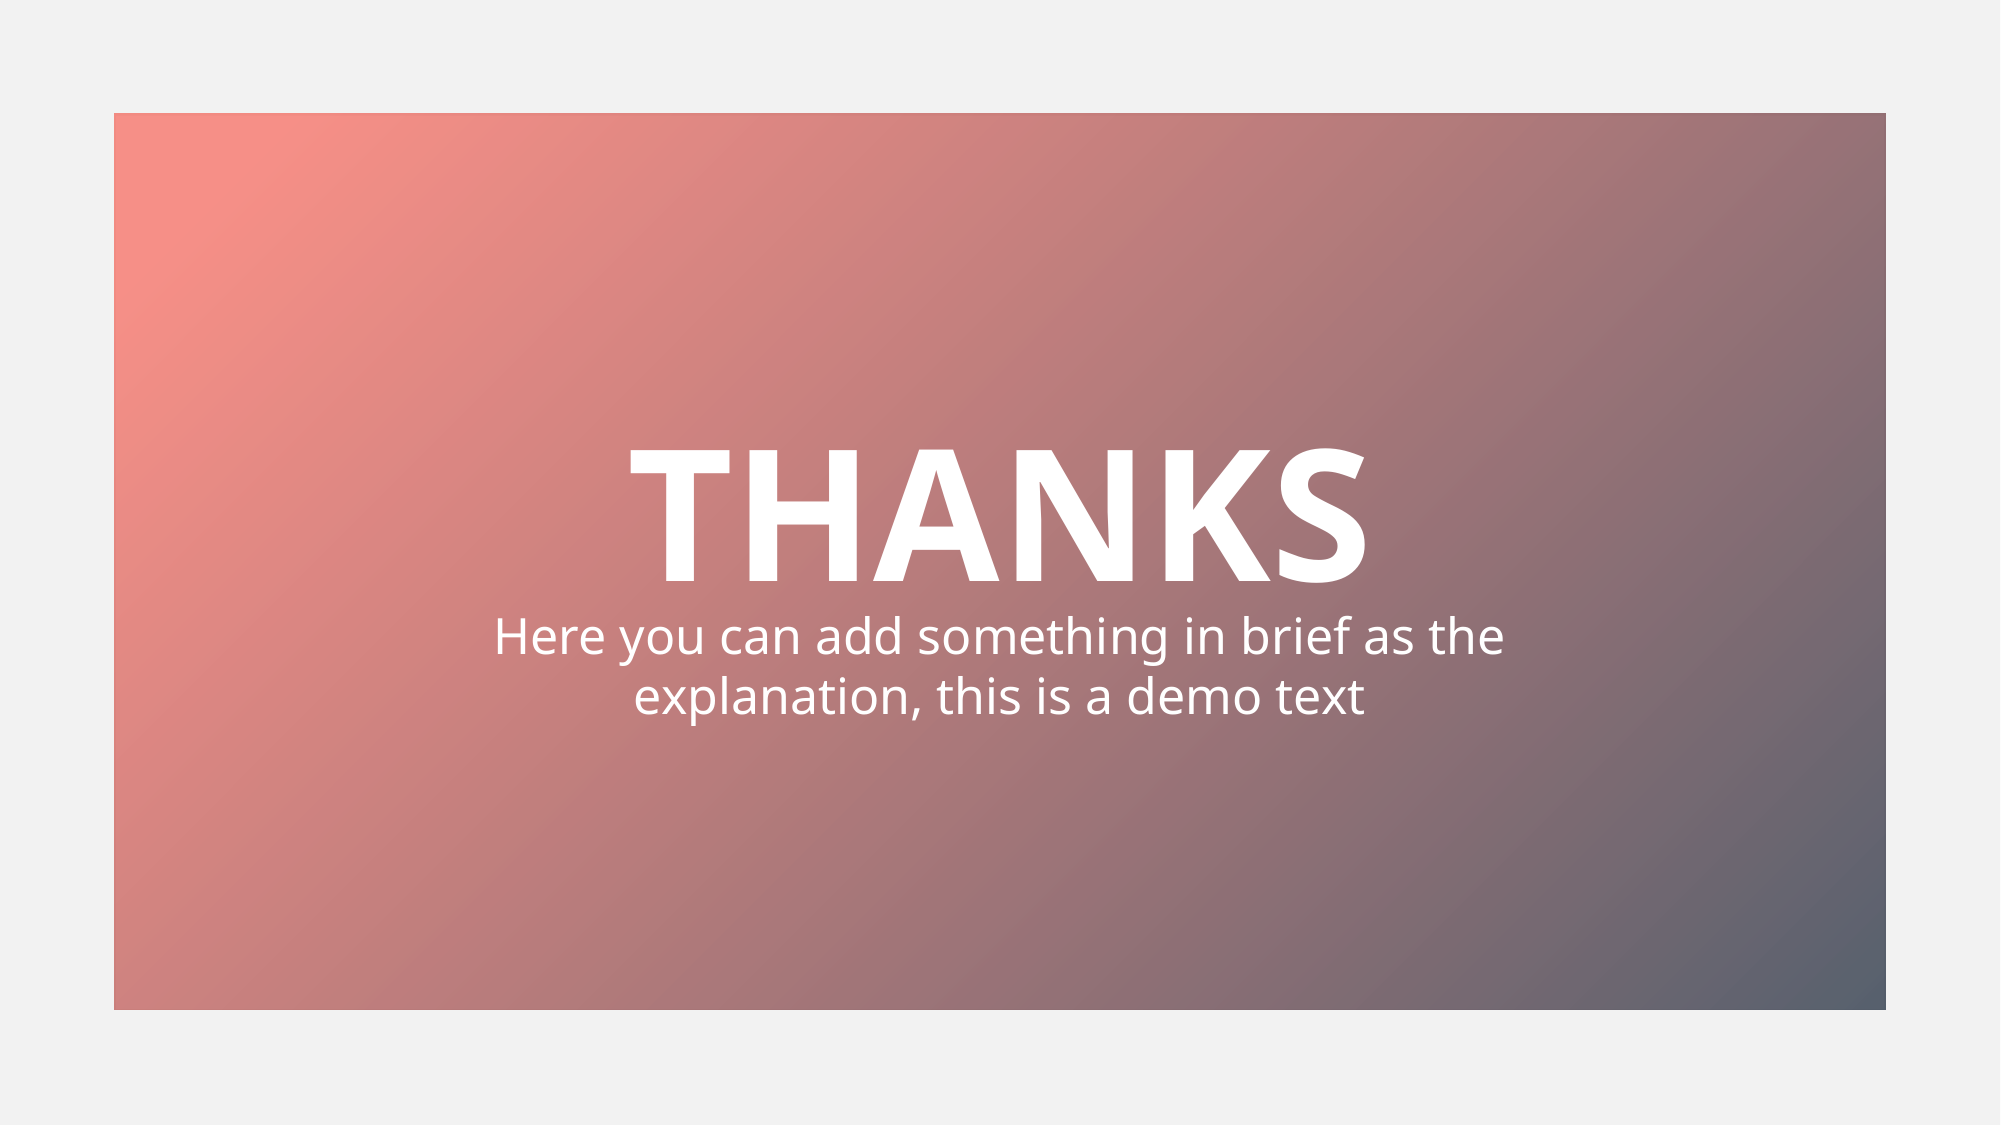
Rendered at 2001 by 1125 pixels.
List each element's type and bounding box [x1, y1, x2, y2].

picture [114, 113, 1886, 1008]
